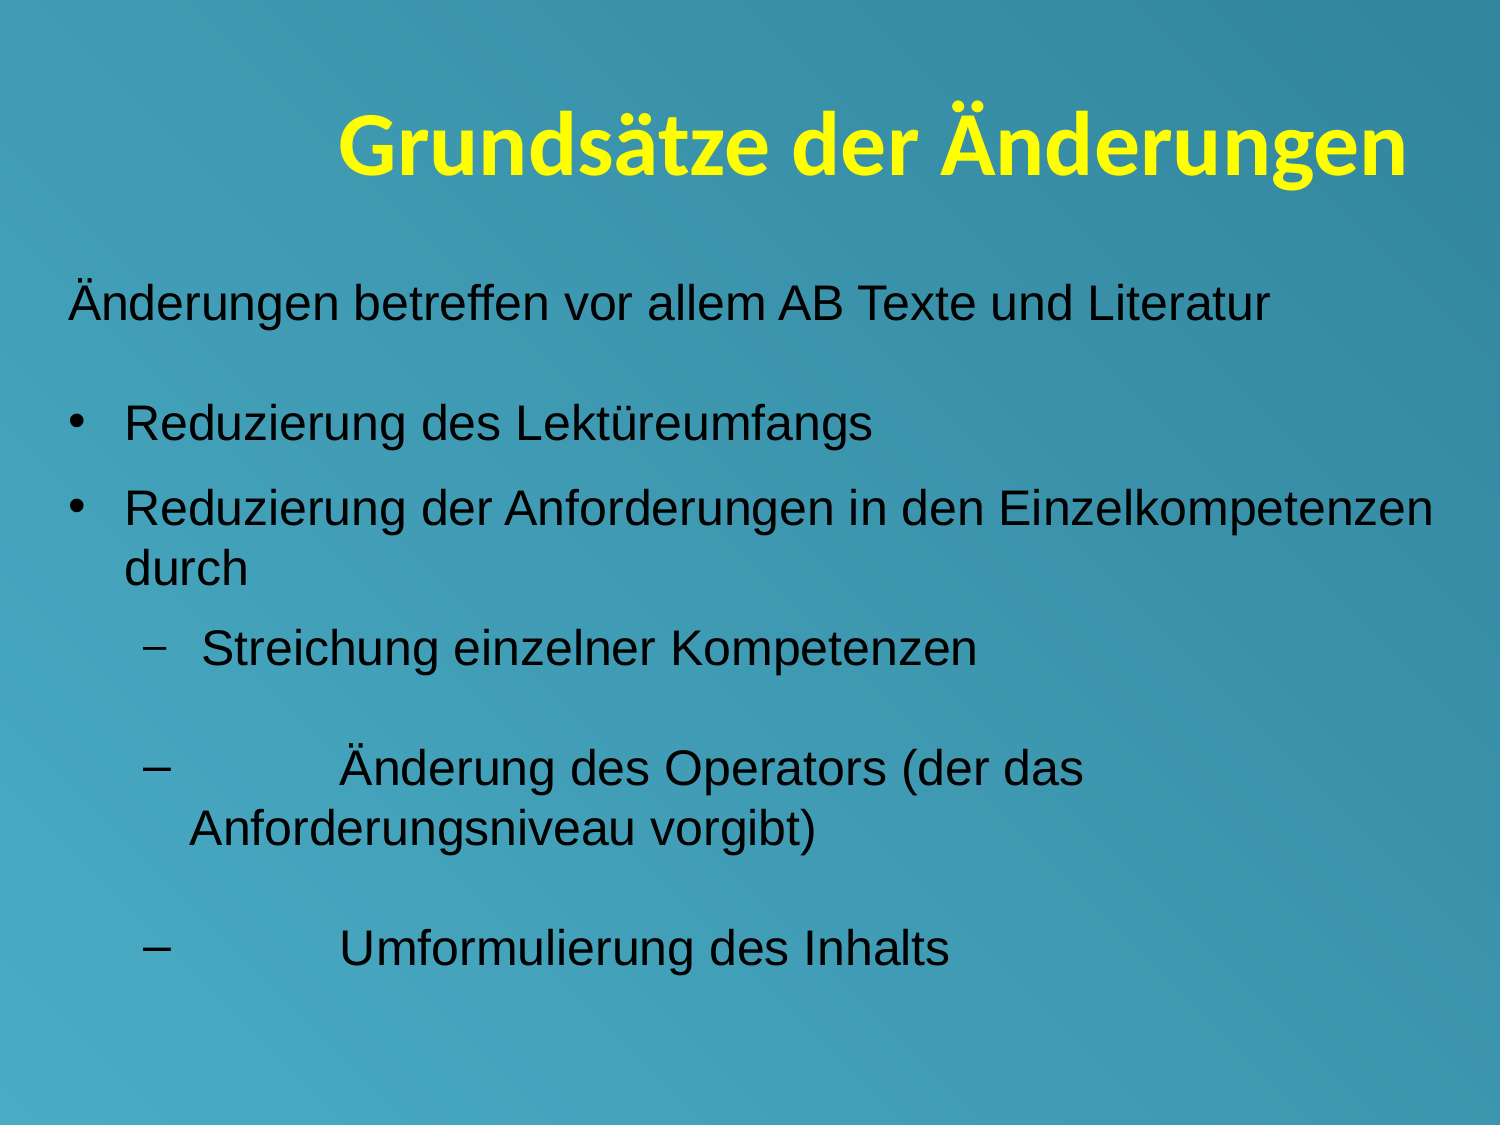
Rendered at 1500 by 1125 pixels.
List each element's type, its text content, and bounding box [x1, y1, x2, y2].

list Änderungen betreffen vor allem AB Texte und Literatur Reduzierung des Lektüreumfangs Reduzierung der Anforderungen in den Einzelkompetenzen durch Streichung einzelner Kompetenzen Änderung des Operators (der das Anforderungsniveau vorgibt) Umformulierung des Inhalts [53, 262, 1459, 1005]
title Grundsätze der Änderungen [75, 45, 1425, 233]
